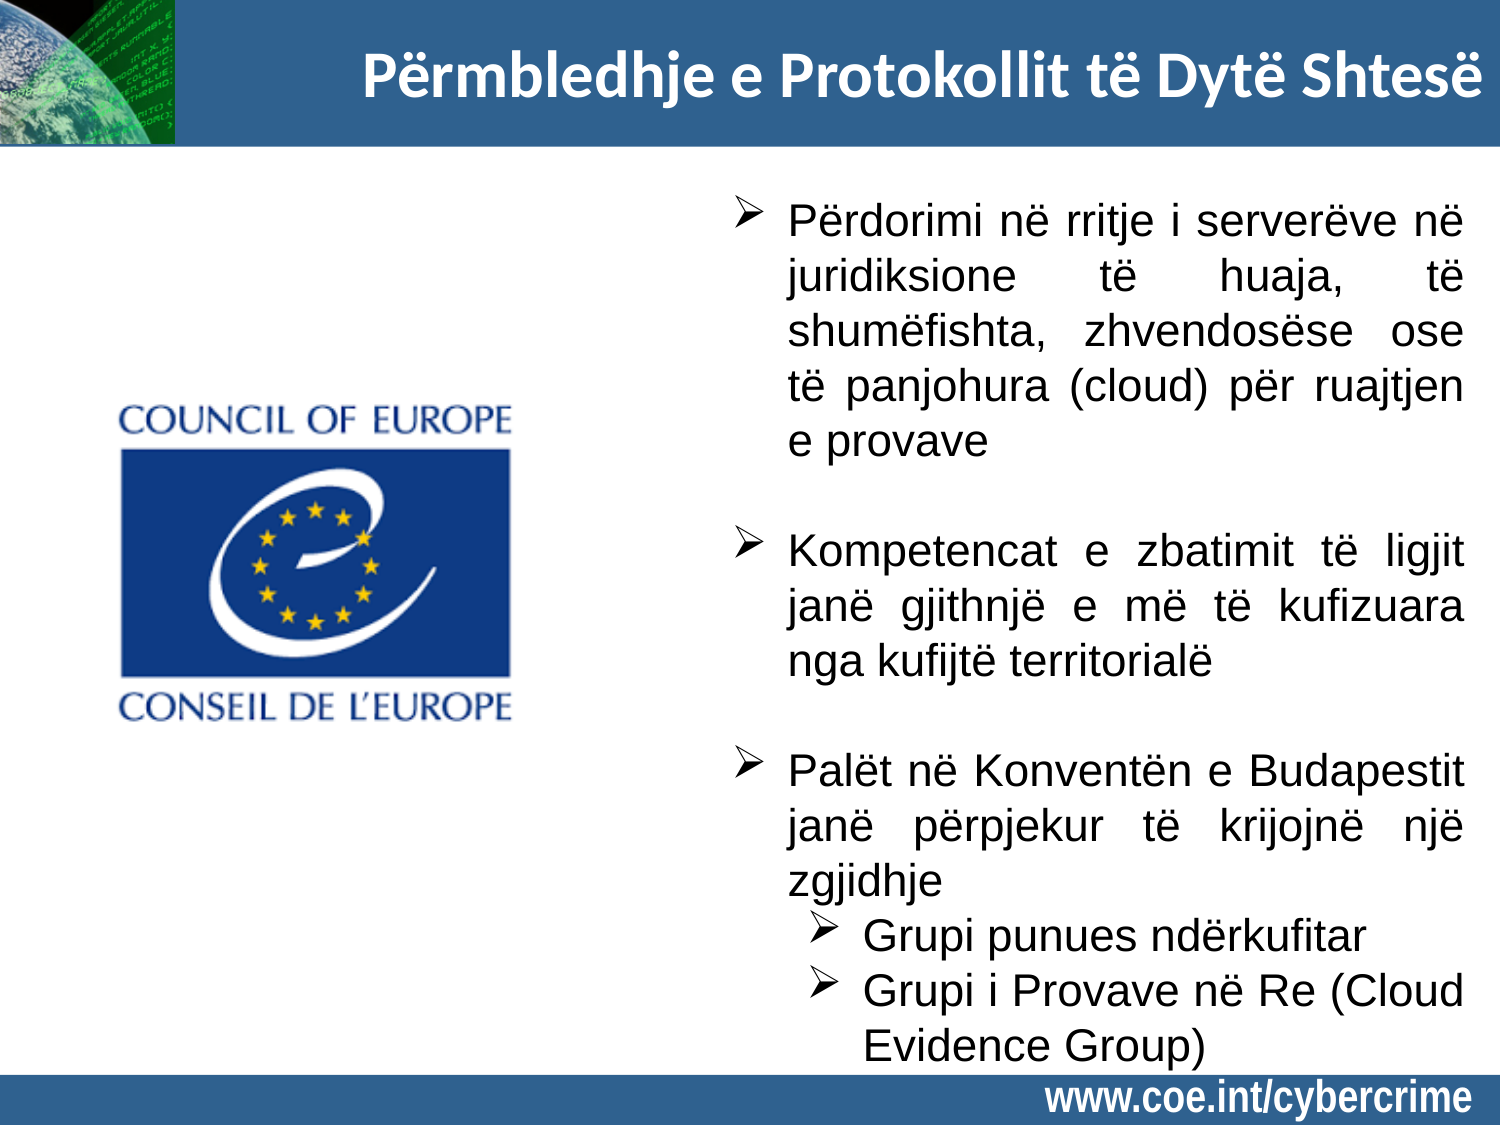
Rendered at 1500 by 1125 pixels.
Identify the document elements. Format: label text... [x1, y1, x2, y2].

text_box Përdorimi në rritje i serverëve në juridiksione të huaja, të shumëfishta, zhvendosëse ose të panjohura (cloud) për ruajtjen e provave Kompetencat e zbatimit të ligjit janë gjithnjë e më të kufizuara nga kufijtë territorialë Palët në Konventën e Budapestit janë përpjekur të krijojnë një zgjidhje Grupi punues ndërkufitar Grupi i Provave në Re (Cloud Evidence Group) [716, 183, 1480, 1078]
picture [71, 366, 561, 759]
text_box [0, 1073, 1030, 1125]
text_box Përmbledhje e Protokollit të Dytë Shtesë [177, 0, 1500, 149]
picture [0, 0, 175, 144]
text_box www.coe.int/cybercrime [1030, 1059, 1500, 1125]
